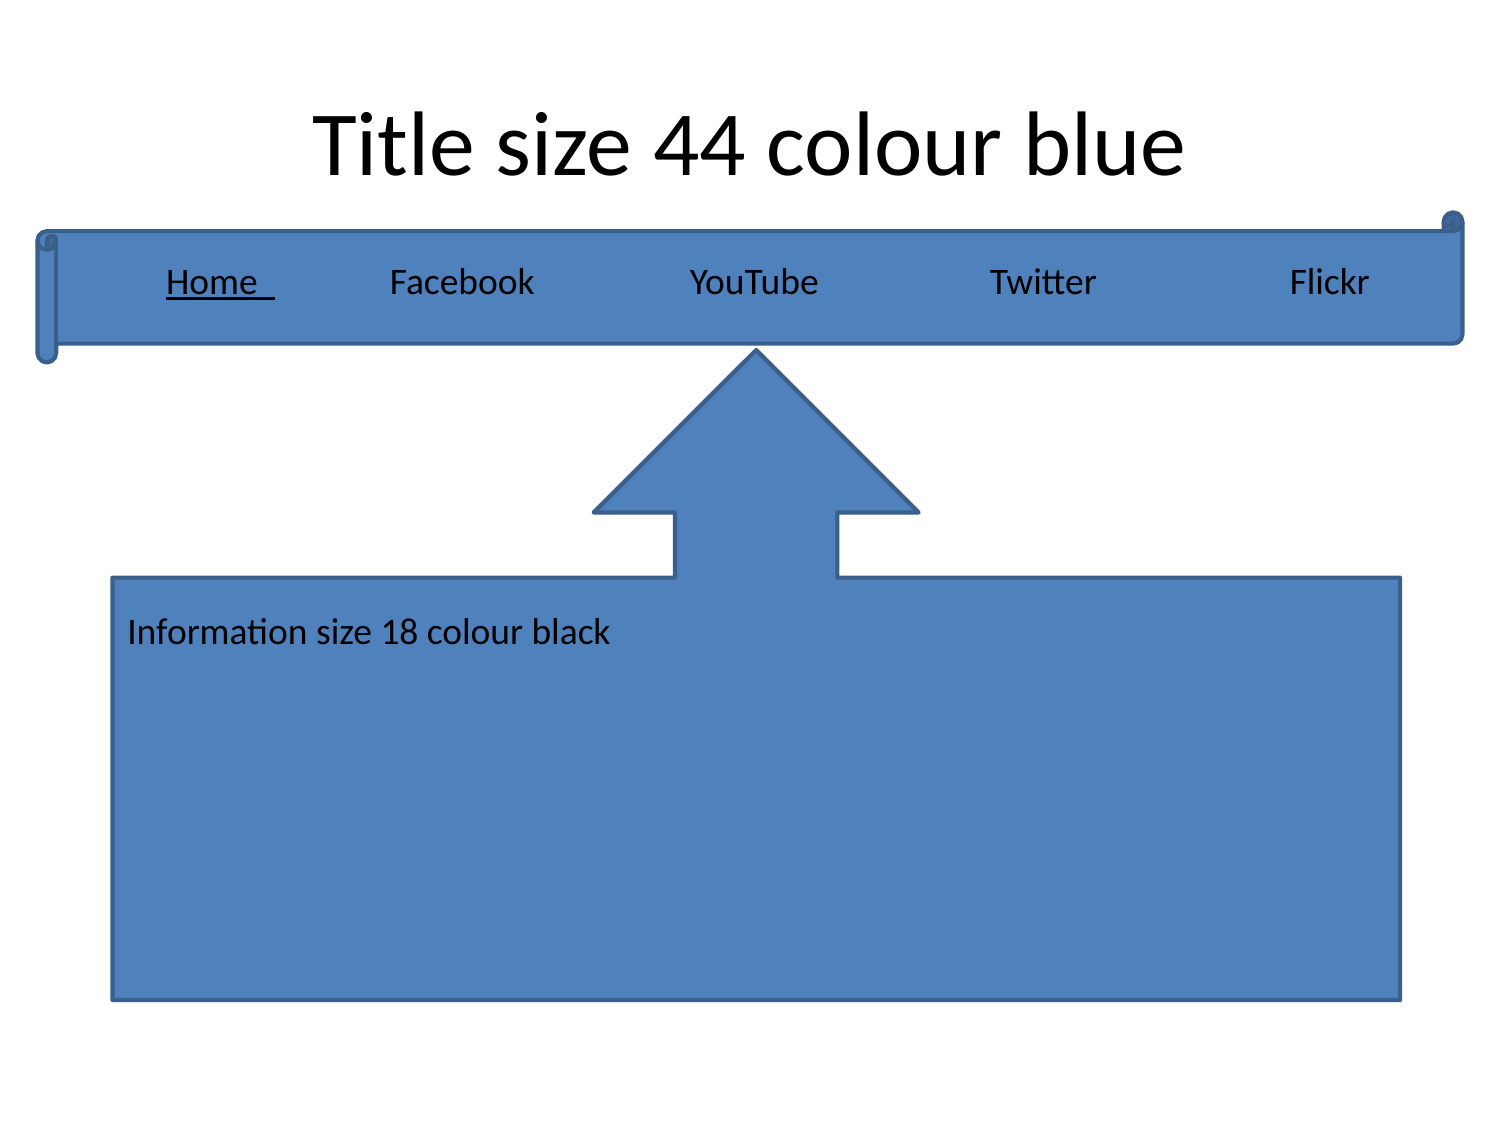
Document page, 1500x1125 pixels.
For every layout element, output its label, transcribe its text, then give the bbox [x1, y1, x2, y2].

title Title size 44 colour blue [75, 45, 1425, 229]
text_box [35, 210, 1465, 365]
text_box [110, 347, 1403, 1003]
text_box Home Facebook YouTube Twitter Flickr [75, 249, 1400, 310]
text_box Information size 18 colour black [112, 599, 1400, 660]
